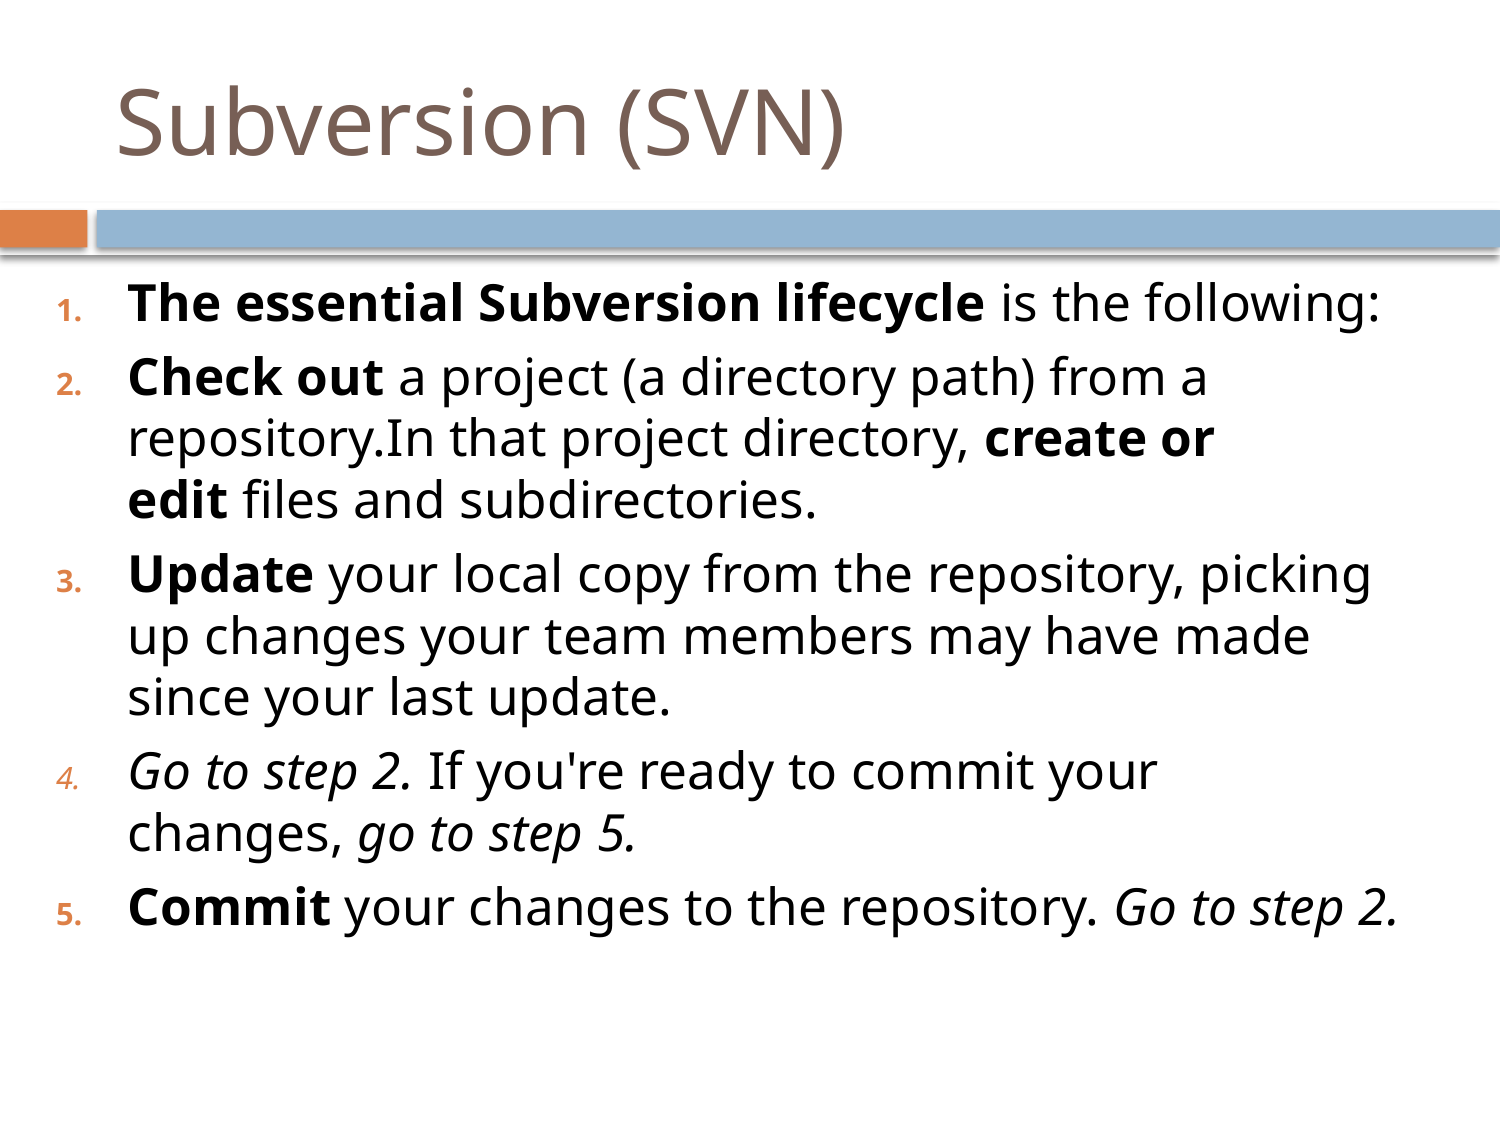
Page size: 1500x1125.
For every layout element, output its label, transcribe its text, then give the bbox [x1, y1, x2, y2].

list The essential Subversion lifecycle is the following: Check out a project (a directory path) from a repository.In that project directory, create or edit files and subdirectories. Update your local copy from the repository, picking up changes your team members may have made since your last update. Go to step 2. If you're ready to commit your changes, go to step 5. Commit your changes to the repository. Go to step 2. [41, 262, 1438, 1035]
title Subversion (SVN) [100, 37, 1438, 200]
